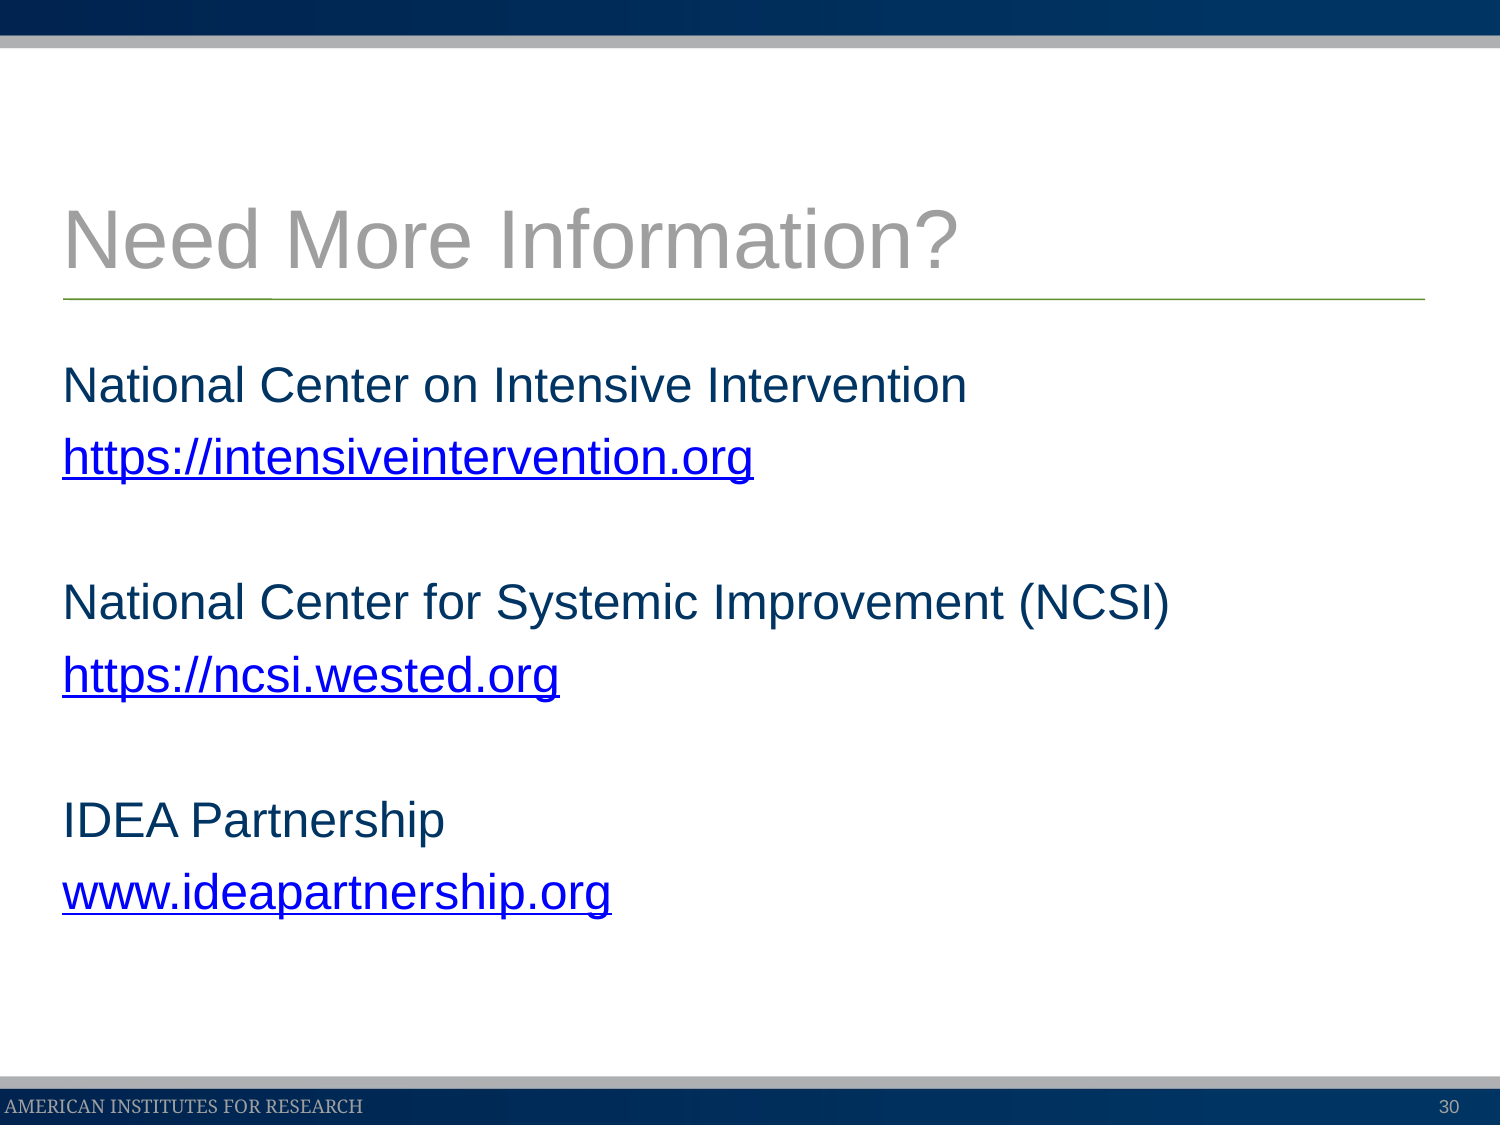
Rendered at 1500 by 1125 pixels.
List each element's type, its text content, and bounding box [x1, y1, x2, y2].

list National Center on Intensive Intervention https://intensiveintervention.org National Center for Systemic Improvement (NCSI) https://ncsi.wested.org IDEA Partnership www.ideapartnership.org [62, 351, 1426, 978]
slide_number 30 [1438, 1095, 1462, 1118]
title Need More Information? [62, 195, 1414, 287]
picture [0, 0, 1500, 1125]
